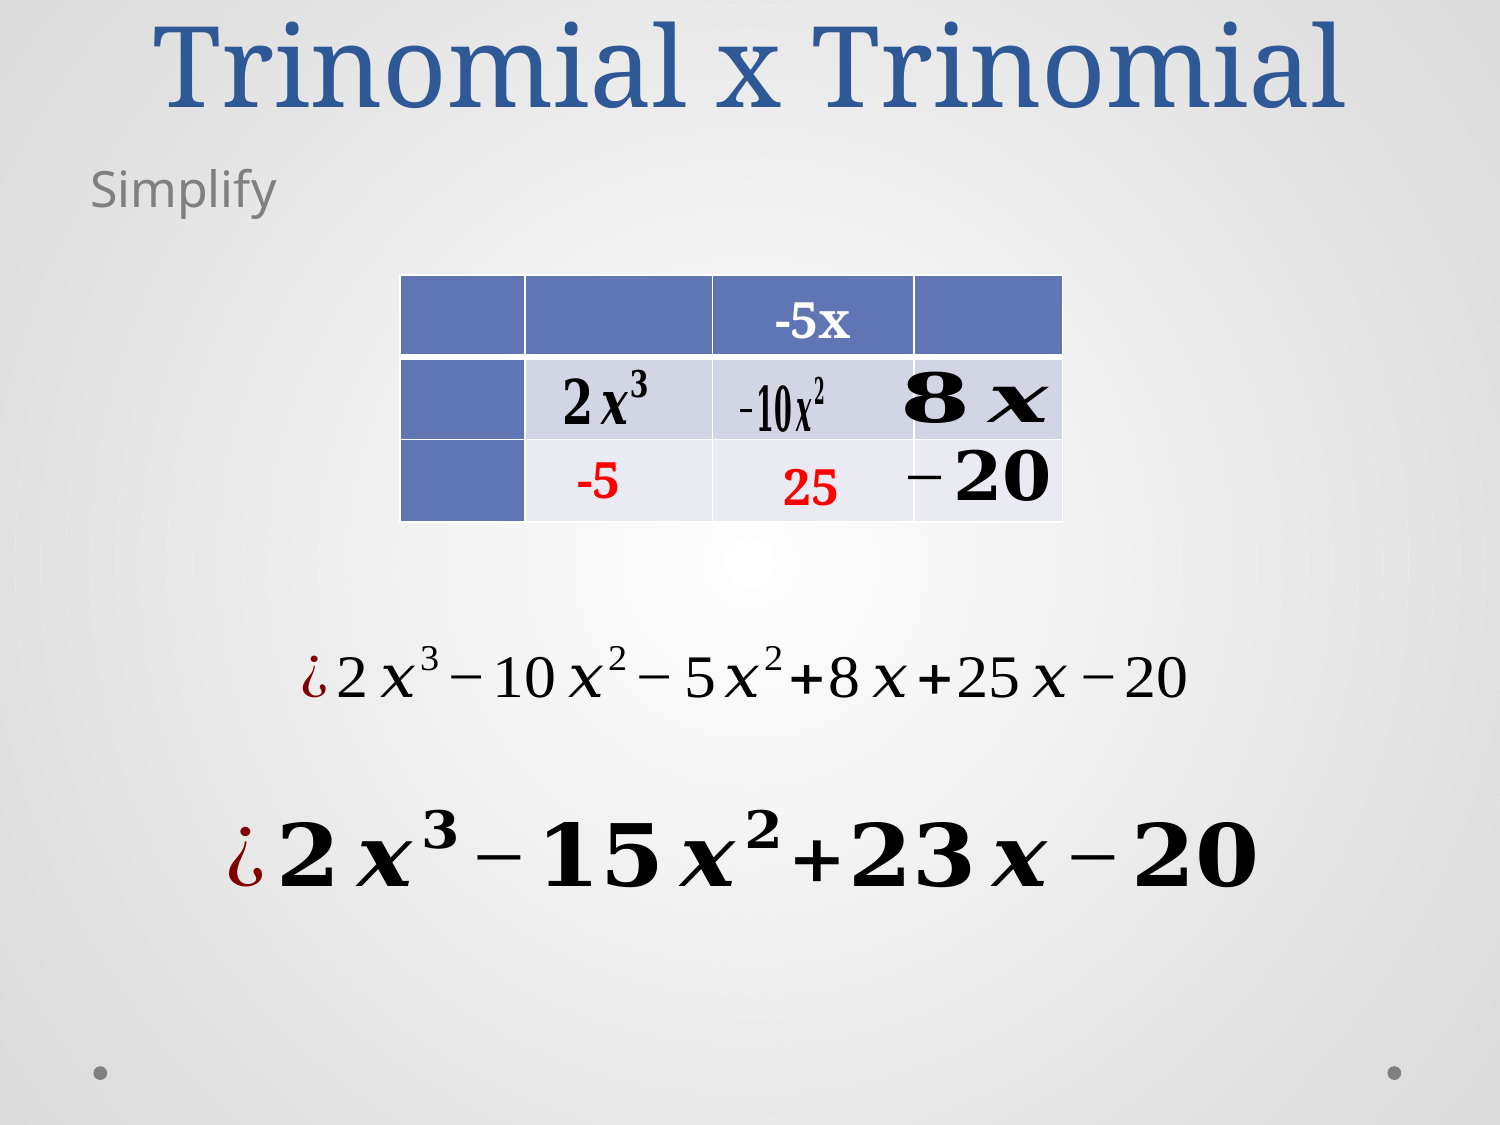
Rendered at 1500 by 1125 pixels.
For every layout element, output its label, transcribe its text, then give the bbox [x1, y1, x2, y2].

title Trinomial x Trinomial [75, 0, 1425, 138]
